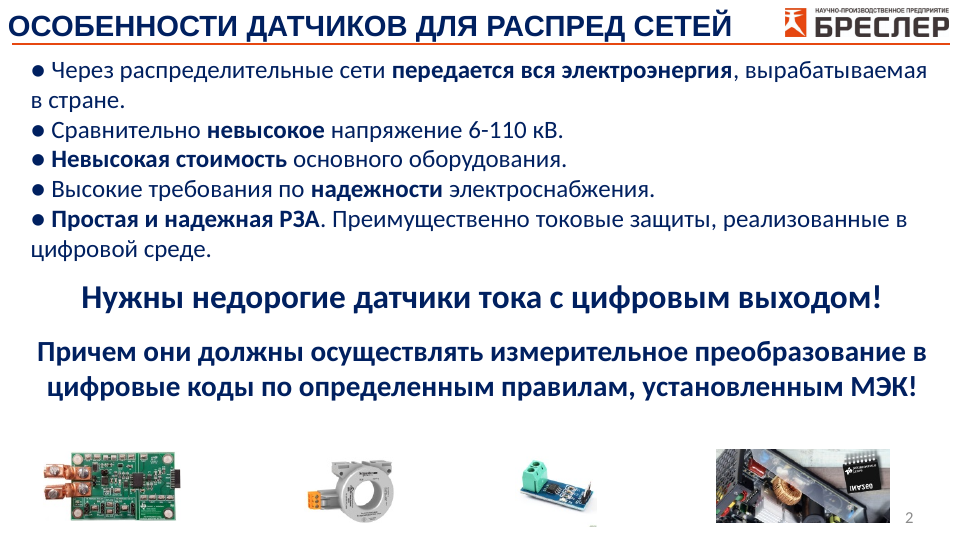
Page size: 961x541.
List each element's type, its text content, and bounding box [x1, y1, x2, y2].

slide_number 2 [692, 410, 914, 541]
text_box ● Через распределительные сети передается вся электроэнергия, вырабатываемая в стране. ● Сравнительно невысокое напряжение 6-110 кВ. ● Невысокая стоимость основного оборудования. ● Высокие требования по надежности электроснабжения. ● Простая и надежная РЗА. Преимущественно токовые защиты, реализованные в цифровой среде. Нужны недорогие датчики тока с цифровым выходом! Причем они должны осуществлять измерительное преобразование в цифровые коды по определенным правилам, установленным МЭК! [15, 45, 950, 410]
picture [716, 449, 890, 523]
picture [515, 445, 597, 527]
picture [805, 8, 949, 37]
picture [304, 457, 398, 527]
title ОСОБЕННОСТИ ДАТЧИКОВ ДЛЯ РАСПРЕД СЕТЕЙ [5, 0, 805, 73]
picture [43, 451, 181, 521]
